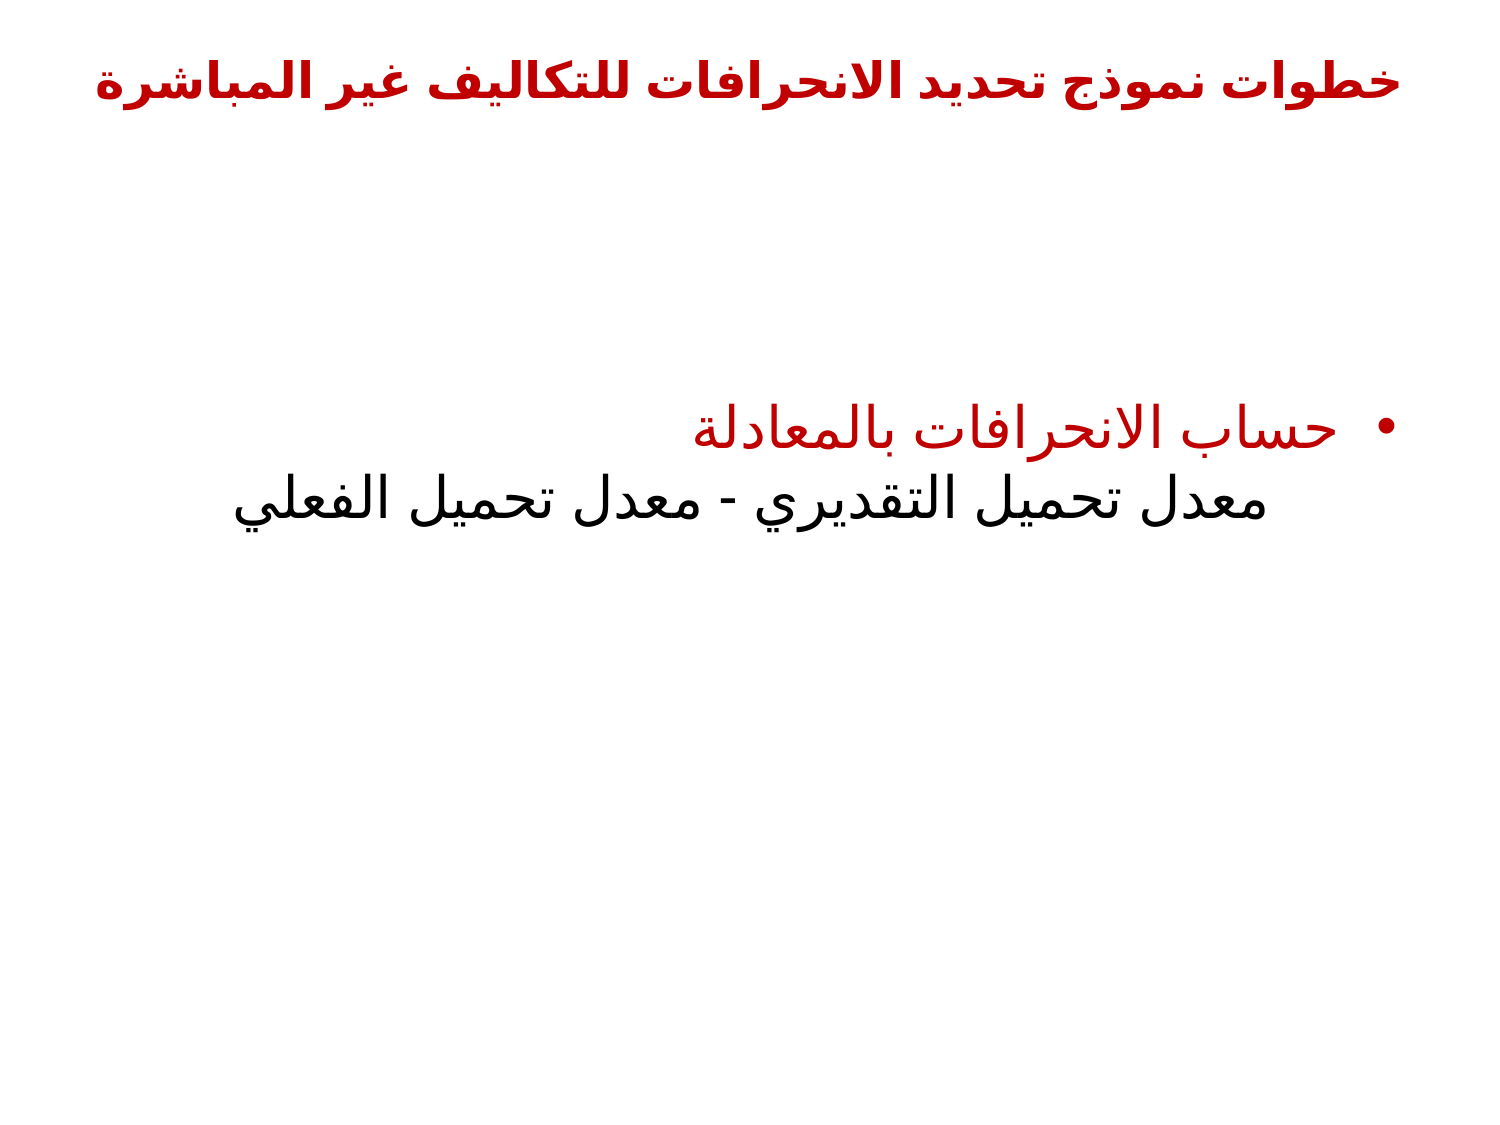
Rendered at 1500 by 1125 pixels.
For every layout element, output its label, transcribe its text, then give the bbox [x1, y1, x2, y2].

title خطوات نموذج تحديد الانحرافات للتكاليف غير المباشرة [75, 45, 1425, 233]
text_box حساب الانحرافات بالمعادلة معدل تحميل التقديري - معدل تحميل الفعلي [76, 383, 1412, 678]
